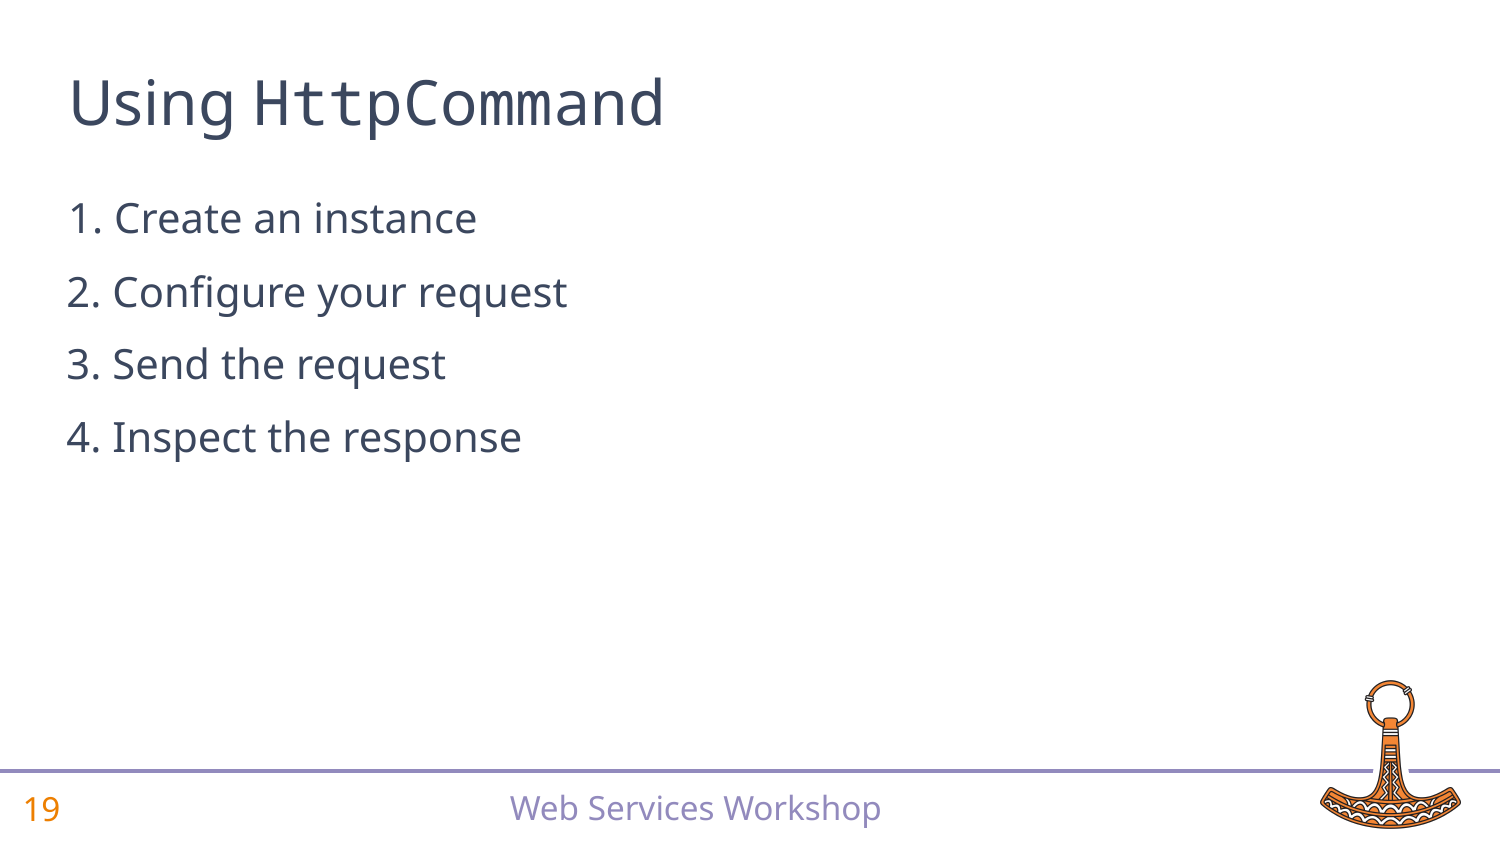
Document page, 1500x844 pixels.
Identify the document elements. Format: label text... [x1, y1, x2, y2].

picture [1320, 680, 1461, 829]
text_box 3. Send the request [51, 306, 1201, 379]
title Using HttpCommand [53, 43, 1203, 157]
text_box 4. Inspect the response [51, 379, 1201, 492]
text_box 1. Create an instance [53, 160, 1203, 274]
text_box 2. Configure your request [51, 234, 1201, 306]
